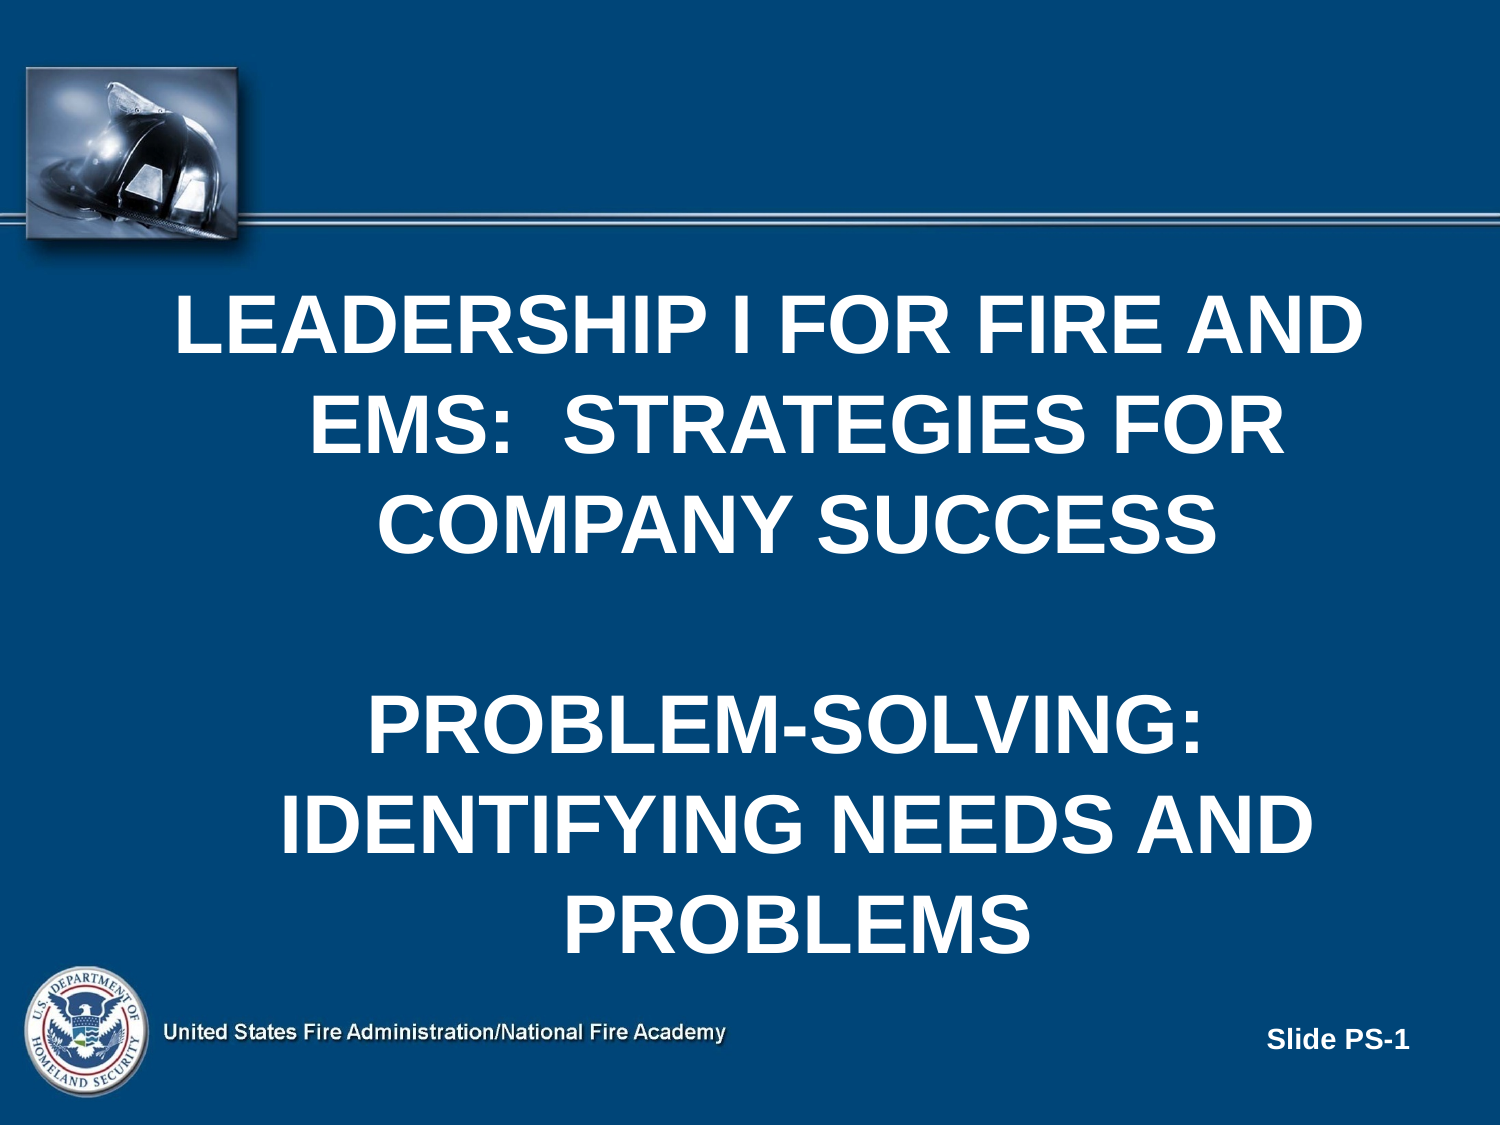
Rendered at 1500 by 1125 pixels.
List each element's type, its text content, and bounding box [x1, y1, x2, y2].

slide_number Slide PS-1 [1074, 1012, 1426, 1091]
list Leadership I FOR FIRE AND EMS: STRATEGIES FOR COMPANY SUCCESS Problem-solving: Identifying needs and problems [119, 262, 1420, 901]
picture [0, 0, 1500, 1125]
